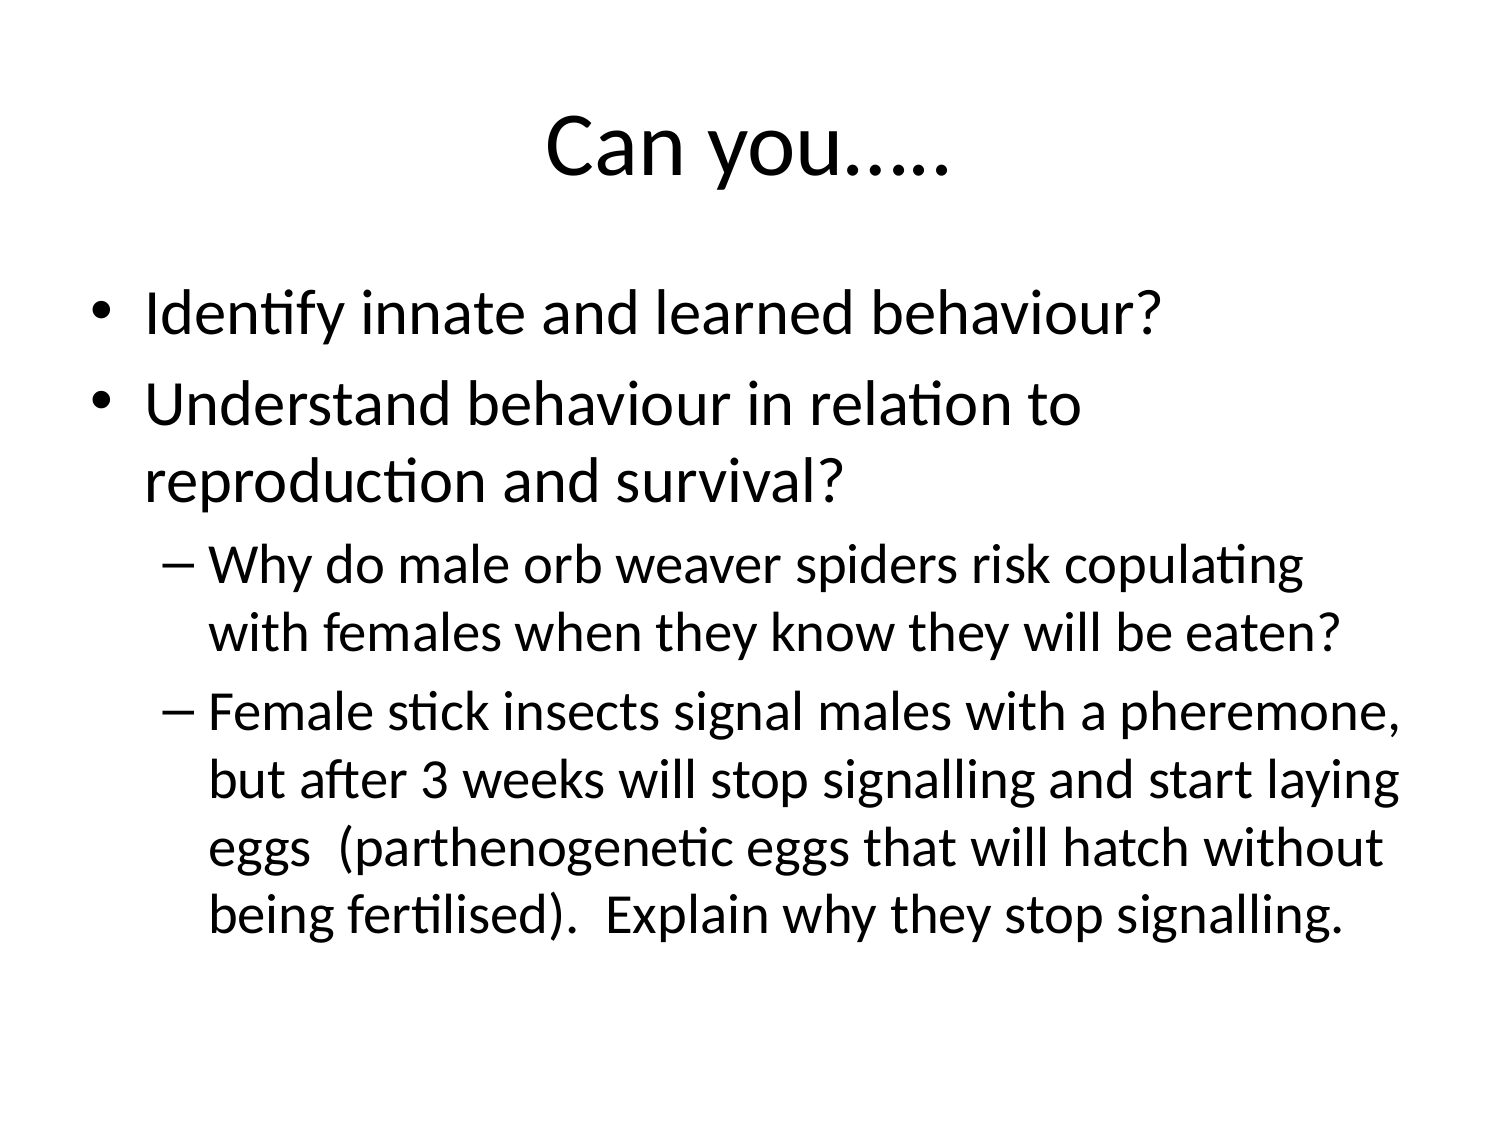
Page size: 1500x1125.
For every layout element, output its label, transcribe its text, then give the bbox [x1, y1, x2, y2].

title Can you….. [75, 45, 1425, 233]
list Identify innate and learned behaviour? Understand behaviour in relation to reproduction and survival? Why do male orb weaver spiders risk copulating with females when they know they will be eaten? Female stick insects signal males with a pheremone, but after 3 weeks will stop signalling and start laying eggs (parthenogenetic eggs that will hatch without being fertilised). Explain why they stop signalling. [75, 262, 1425, 1005]
